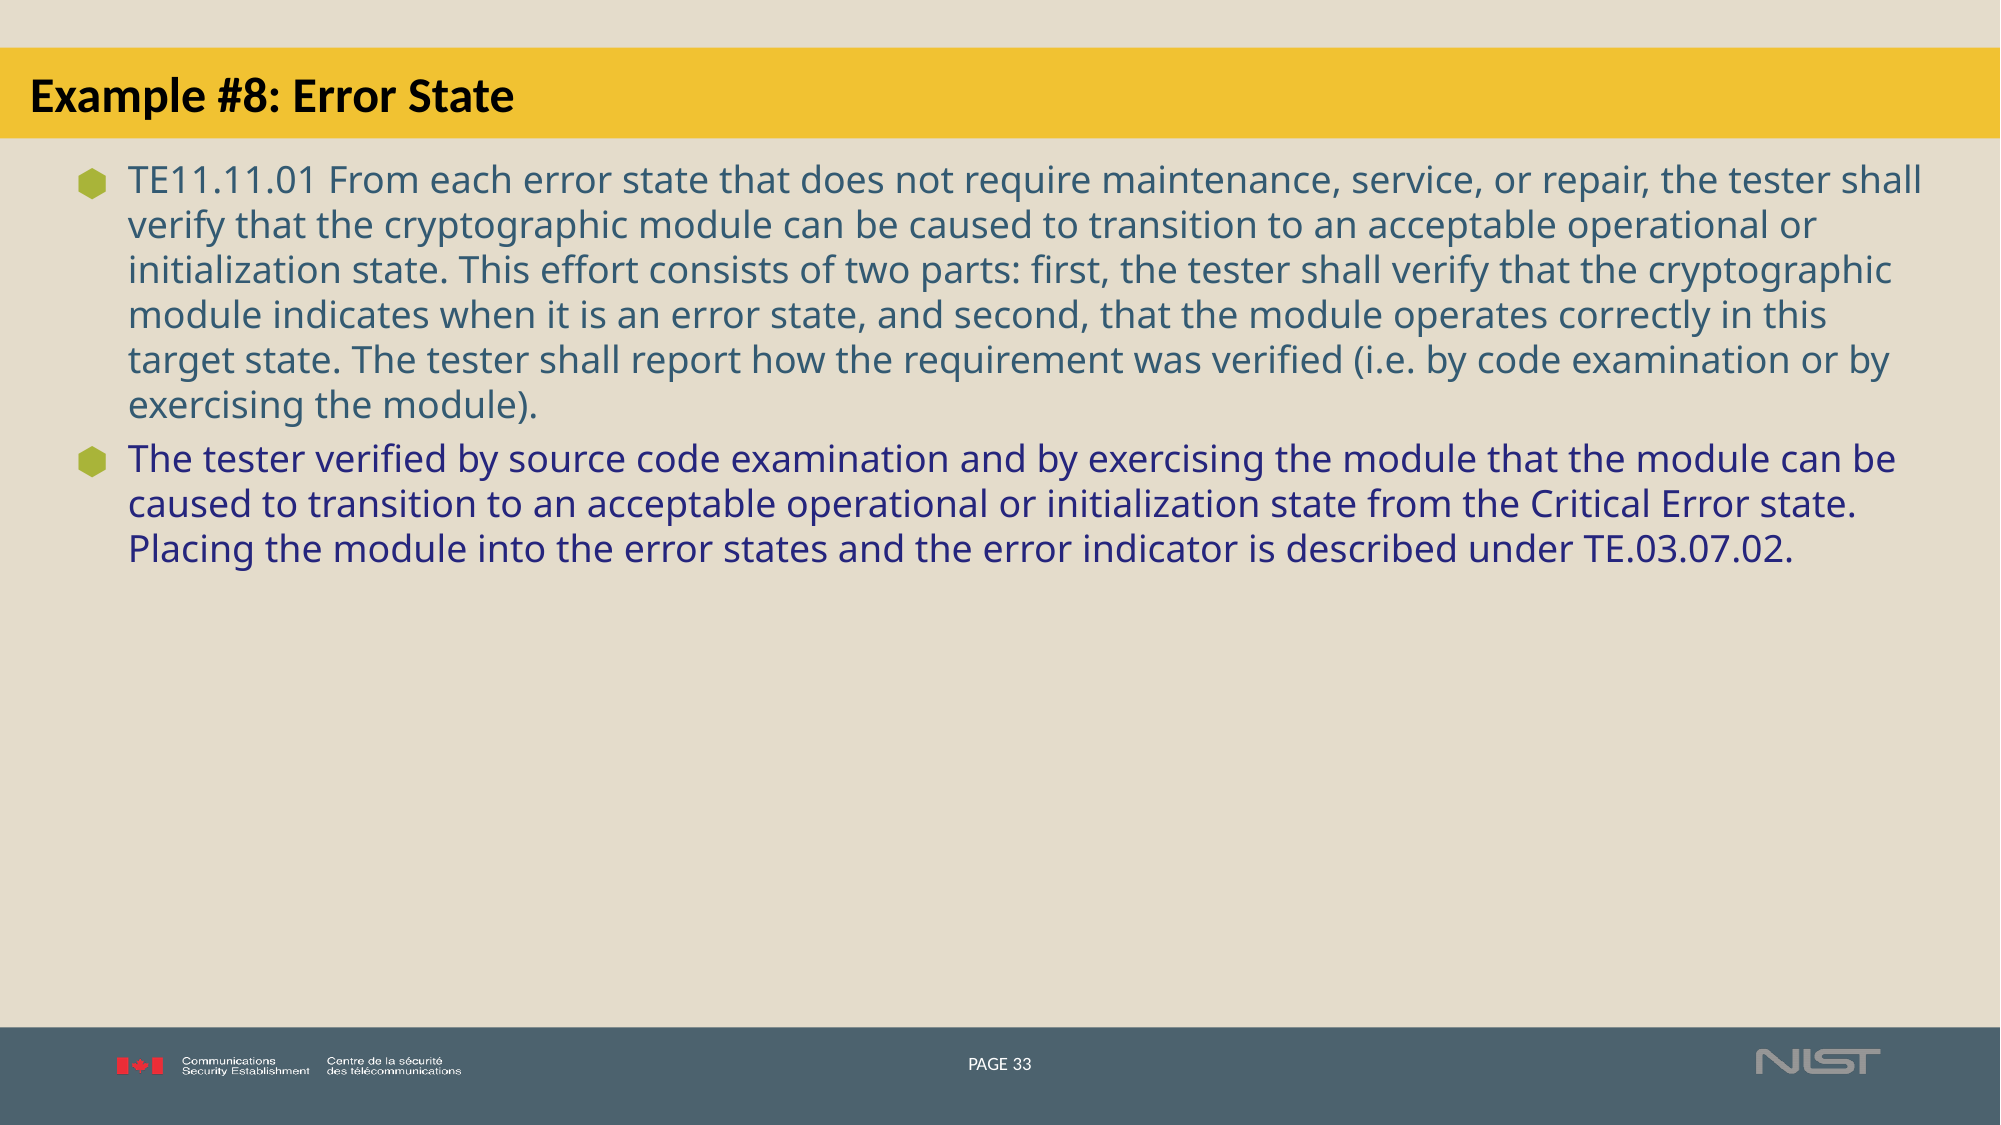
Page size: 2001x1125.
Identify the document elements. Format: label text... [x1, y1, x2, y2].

list TE11.11.01 From each error state that does not require maintenance, service, or repair, the tester shall verify that the cryptographic module can be caused to transition to an acceptable operational or initialization state. This effort consists of two parts: first, the tester shall verify that the cryptographic module indicates when it is an error state, and second, that the module operates correctly in this target state. The tester shall report how the requirement was verified (i.e. by code examination or by exercising the module). The tester verified by source code examination and by exercising the module that the module can be caused to transition to an acceptable operational or initialization state from the Critical Error state. Placing the module into the error states and the error indicator is described under TE.03.07.02. [37, 149, 1961, 1014]
picture [117, 1057, 461, 1076]
title Example #8: Error State [0, 47, 2000, 139]
picture [1748, 1043, 1886, 1079]
